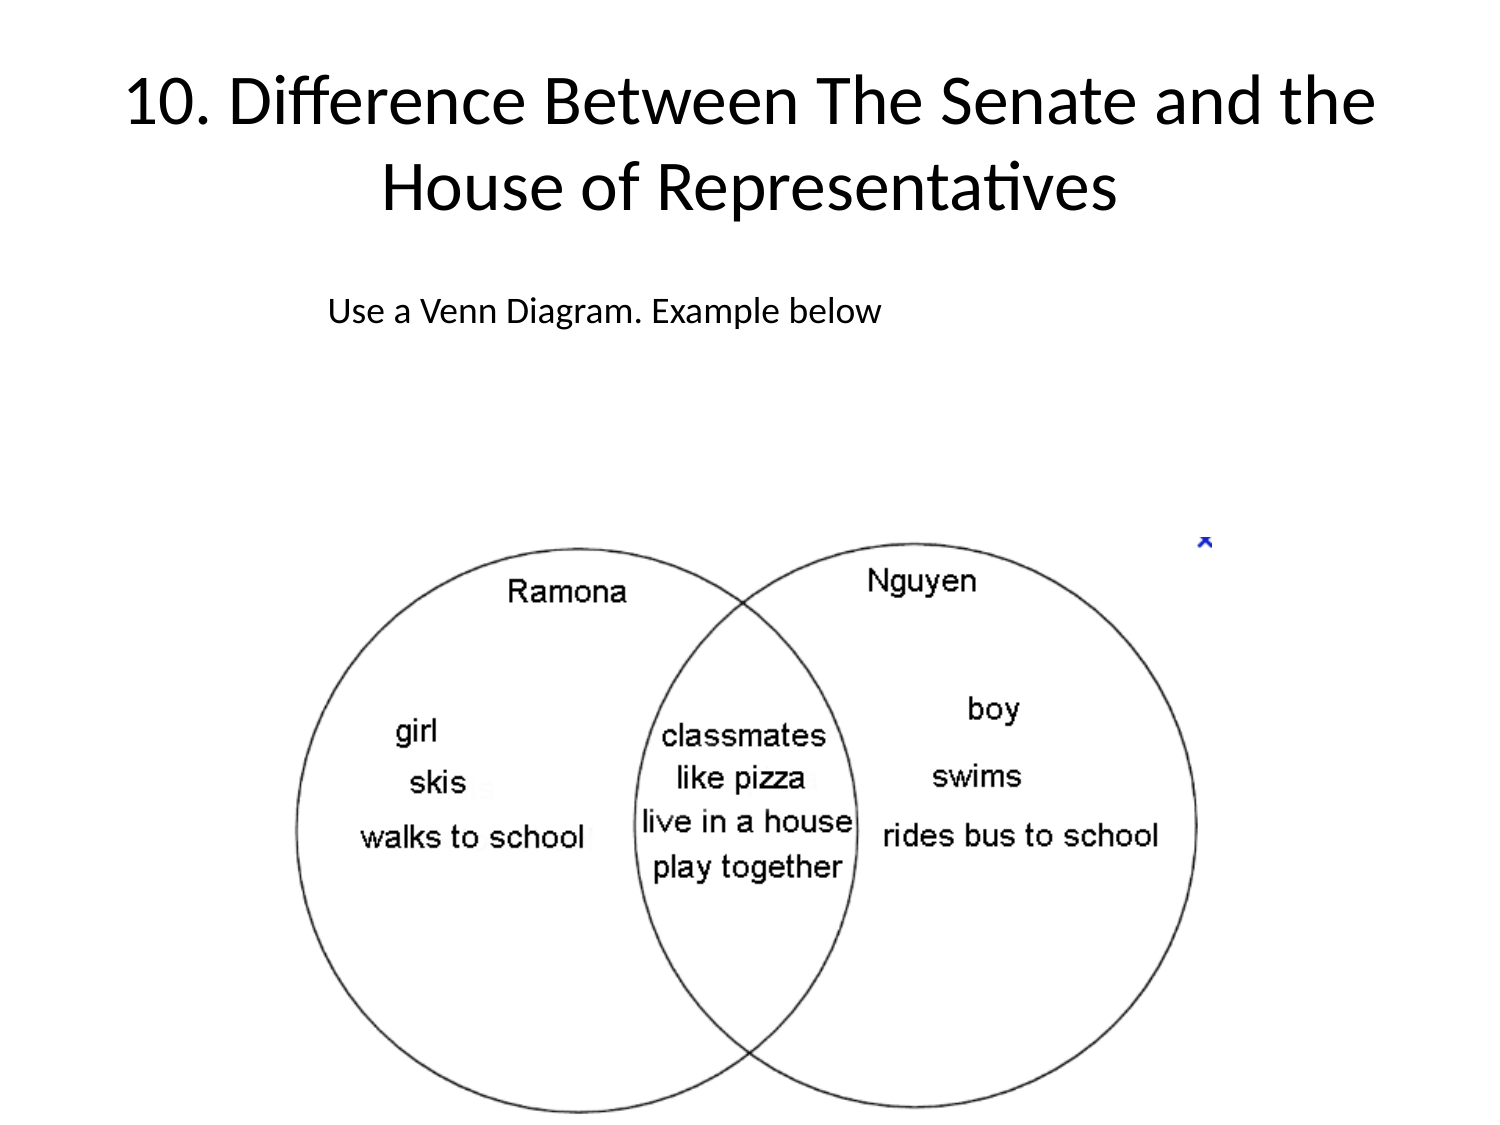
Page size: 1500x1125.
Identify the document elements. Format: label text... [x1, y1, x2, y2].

text_box Use a Venn Diagram. Example below [312, 278, 1010, 339]
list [288, 537, 1212, 1125]
title 10. Difference Between The Senate and the House of Representatives [75, 45, 1425, 233]
